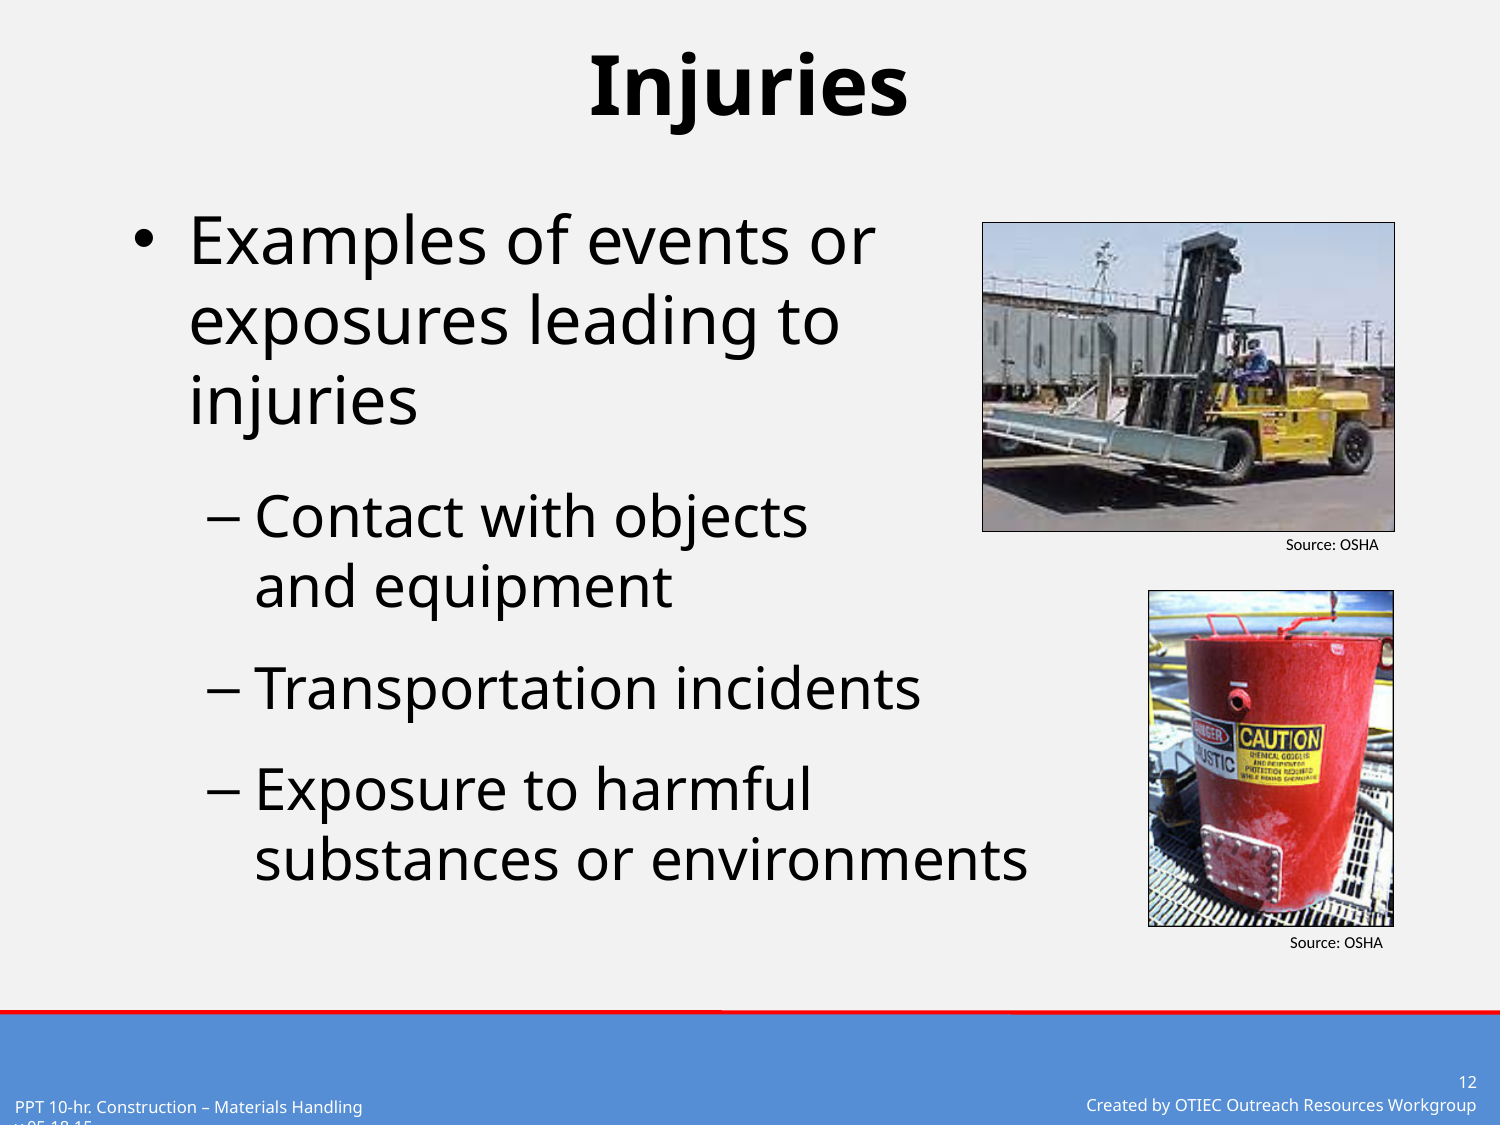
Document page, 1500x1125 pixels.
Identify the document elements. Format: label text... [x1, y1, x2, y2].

text_box Source: OSHA [1104, 924, 1399, 960]
list Examples of events or exposures leading to injuries Contact with objects and equipment Transportation incidents Exposure to harmful substances or environments [117, 190, 1125, 975]
picture [982, 222, 1395, 532]
title Injuries [75, 24, 1425, 213]
text_box Source: OSHA [1099, 539, 1394, 562]
picture [1147, 590, 1395, 928]
